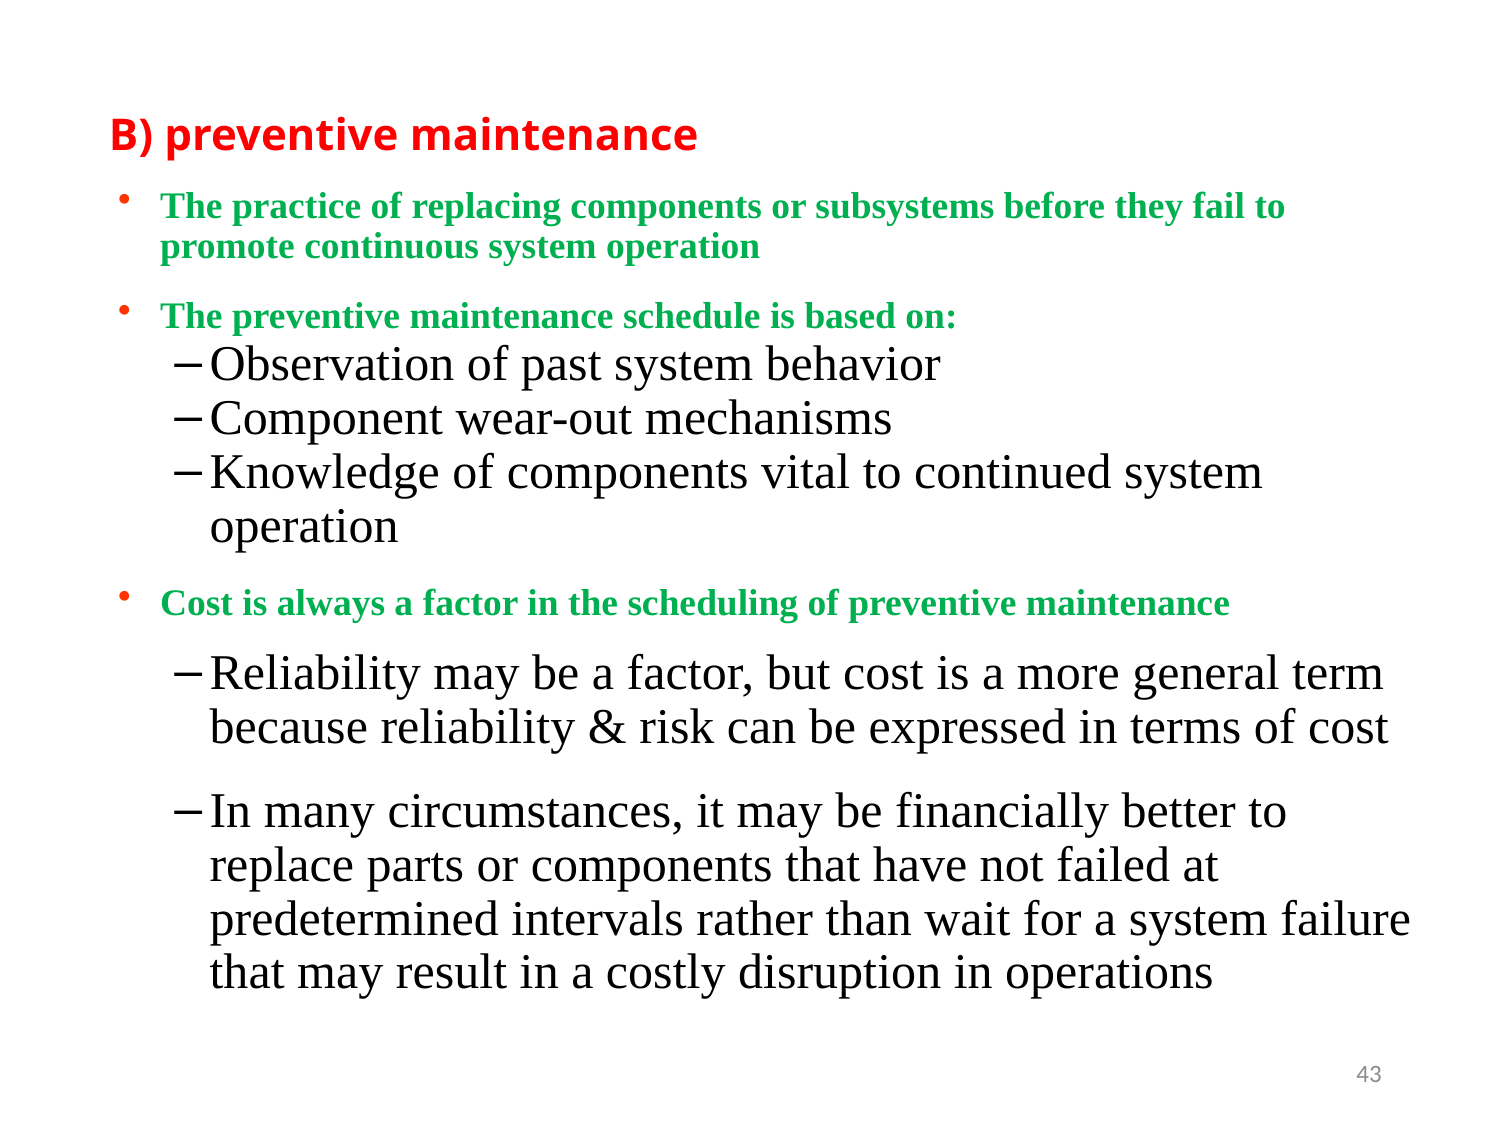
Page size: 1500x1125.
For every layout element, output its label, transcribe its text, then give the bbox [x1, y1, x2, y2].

slide_number 43 [1059, 1042, 1397, 1103]
title B) preventive maintenance [93, 95, 1229, 179]
list The practice of replacing components or subsystems before they fail to promote continuous system operation The preventive maintenance schedule is based on: Observation of past system behavior Component wear-out mechanisms Knowledge of components vital to continued system operation Cost is always a factor in the scheduling of preventive maintenance Reliability may be a factor, but cost is a more general term because reliability & risk can be expressed in terms of cost In many circumstances, it may be financially better to replace parts or components that have not failed at predetermined intervals rather than wait for a system failure that may result in a costly disruption in operations [103, 178, 1444, 1043]
